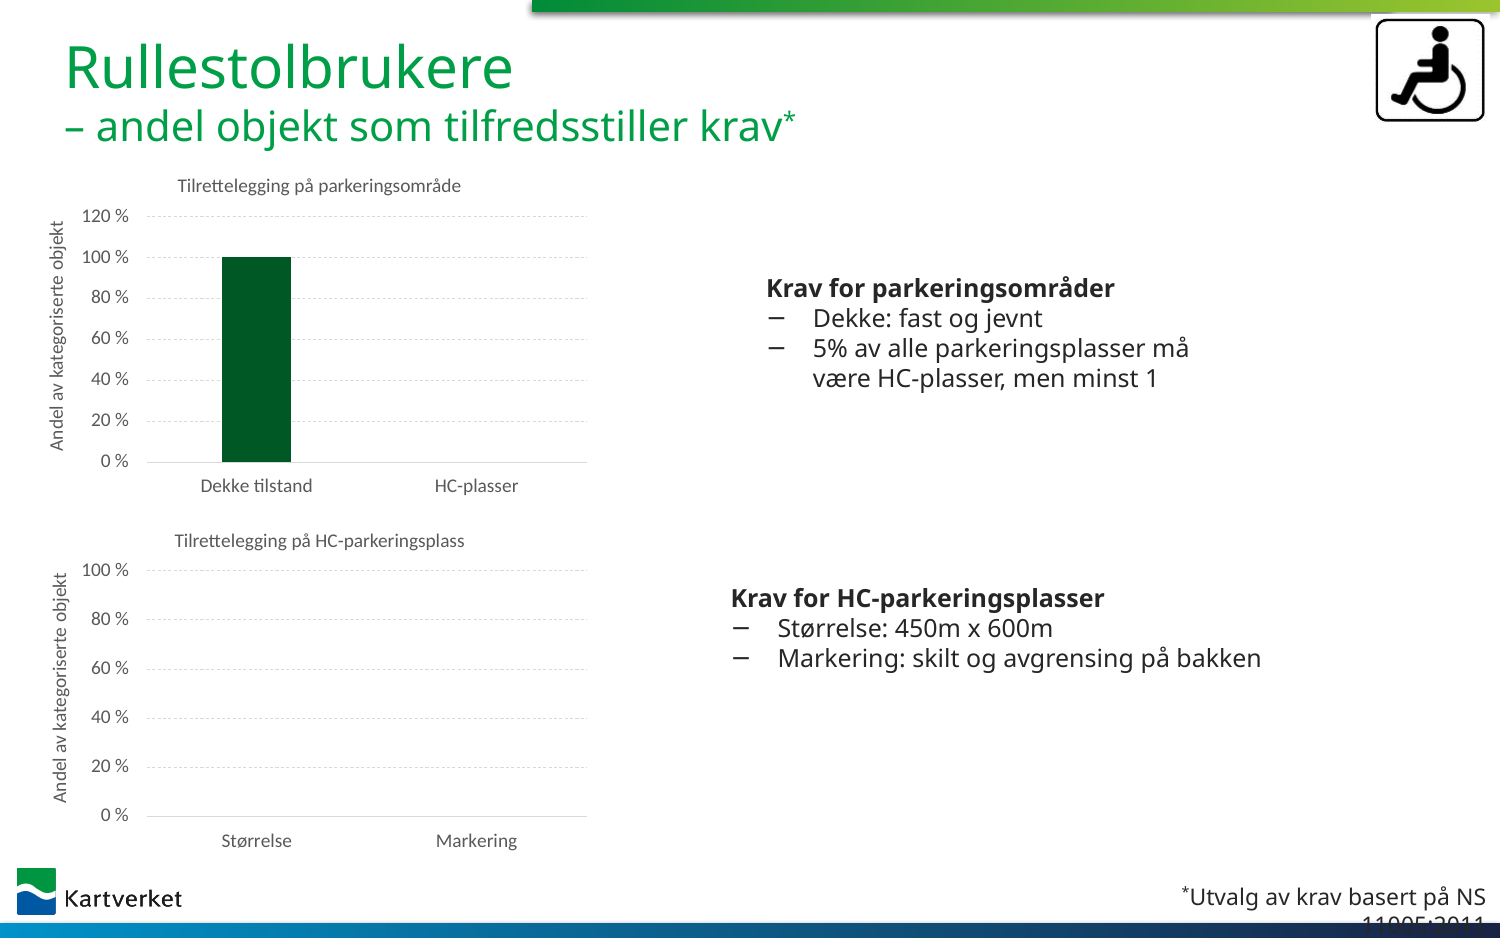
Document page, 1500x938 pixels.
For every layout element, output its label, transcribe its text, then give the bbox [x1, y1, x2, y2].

text_box Krav for parkeringsområder Dekke: fast og jevnt 5% av alle parkeringsplasser må være HC-plasser, men minst 1 [751, 264, 1232, 400]
text_box *Utvalg av krav basert på NS 11005:2011 [1068, 873, 1500, 938]
picture [41, 520, 598, 859]
text_box Rullestolbrukere – andel objekt som tilfredsstiller krav* [49, 23, 1431, 158]
picture [1371, 13, 1491, 127]
text_box Krav for HC-parkeringsplasser Størrelse: 450m x 600m Markering: skilt og avgrensing på bakken [715, 574, 1278, 680]
picture [41, 166, 598, 505]
